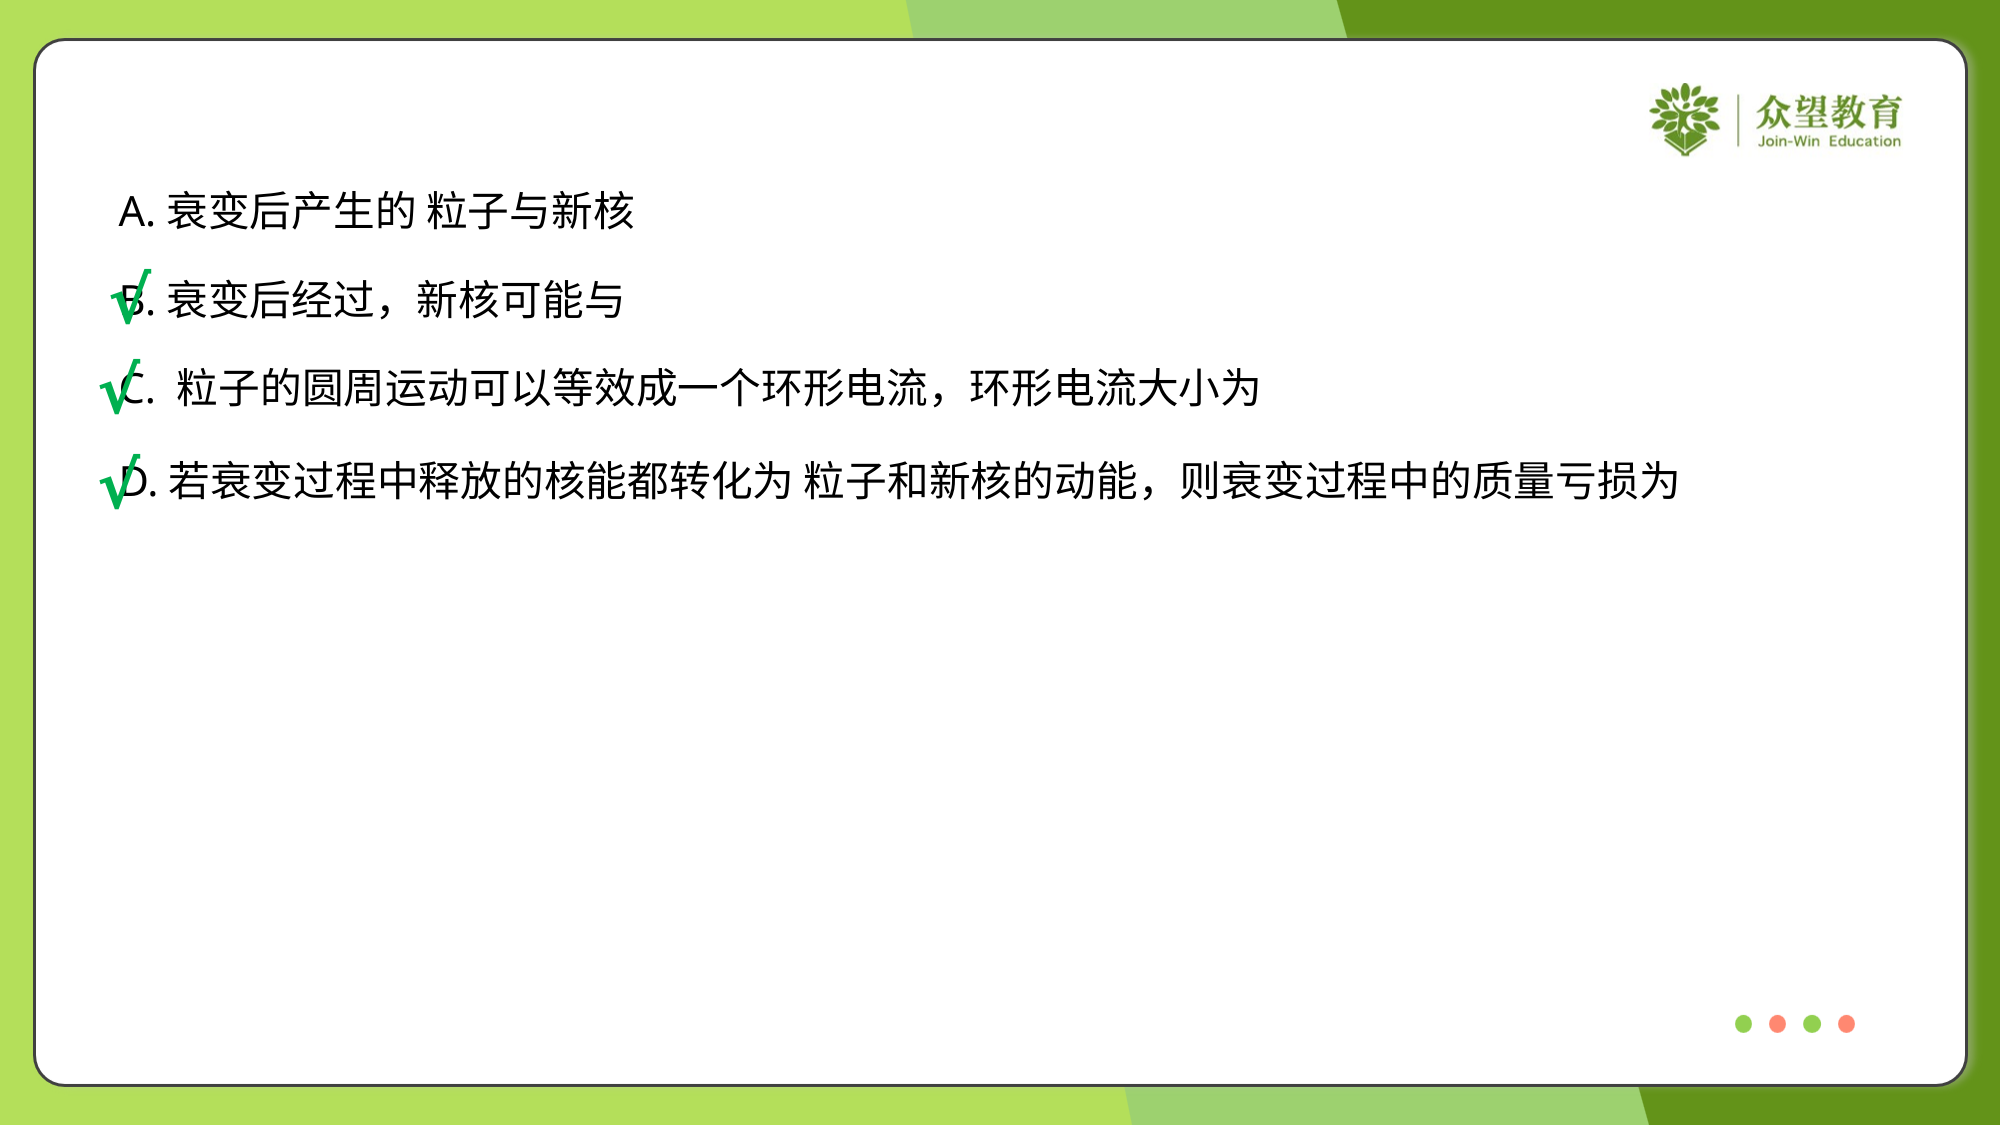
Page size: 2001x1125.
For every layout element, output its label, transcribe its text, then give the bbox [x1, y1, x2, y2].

text_box √ [97, 444, 211, 522]
text_box √ [97, 348, 211, 426]
picture [0, 0, 2000, 1125]
text_box √ [108, 258, 152, 337]
